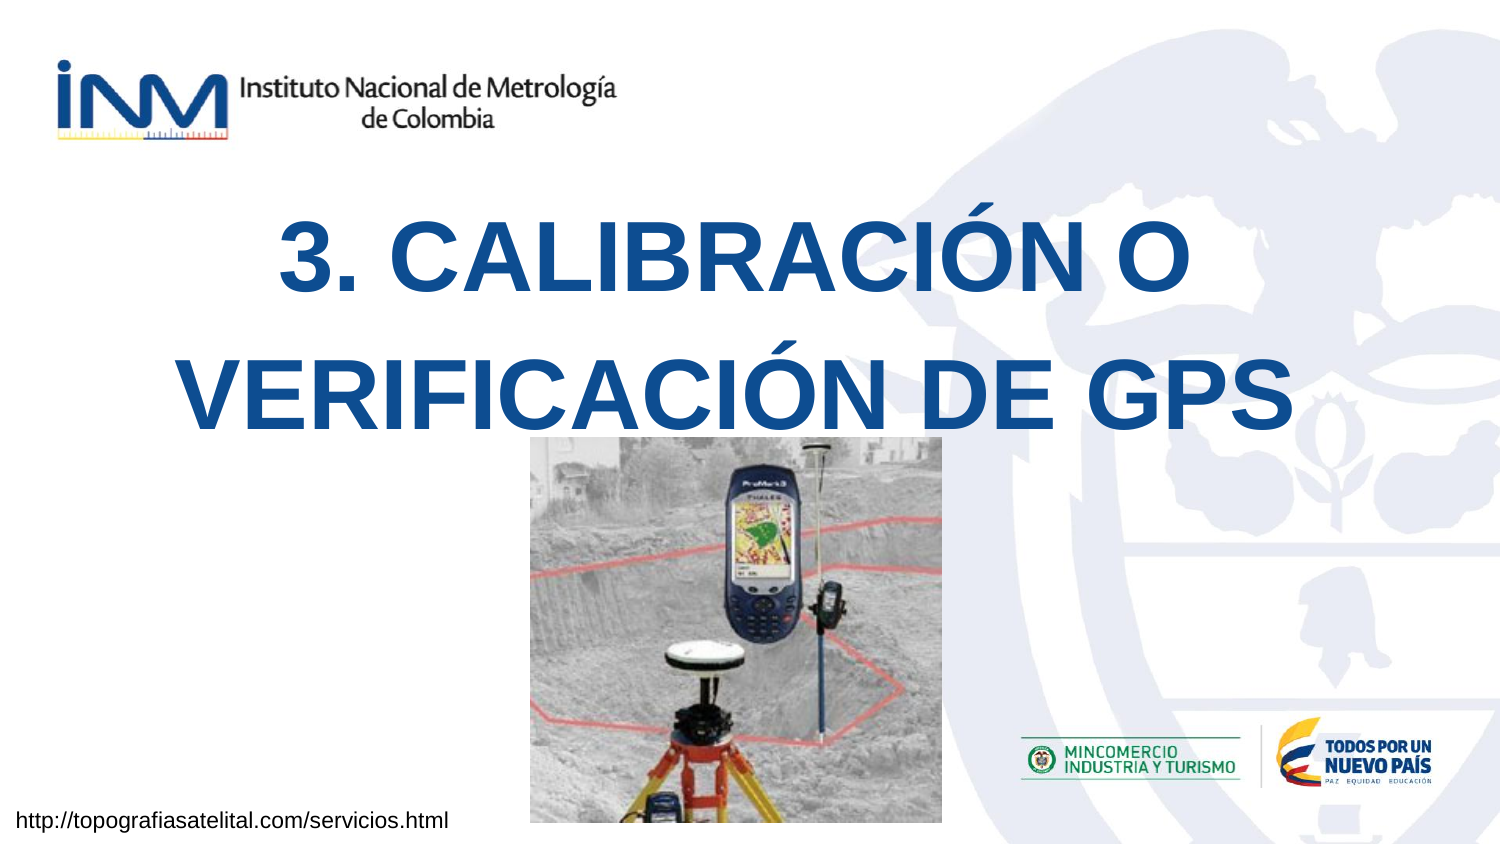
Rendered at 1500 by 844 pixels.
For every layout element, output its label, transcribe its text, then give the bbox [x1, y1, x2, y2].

text_box http://topografiasatelital.com/servicios.html [0, 797, 465, 841]
text_box 3. CALIBRACIÓN O VERIFICACIÓN DE GPS [63, 158, 1409, 251]
picture [0, 0, 1500, 844]
